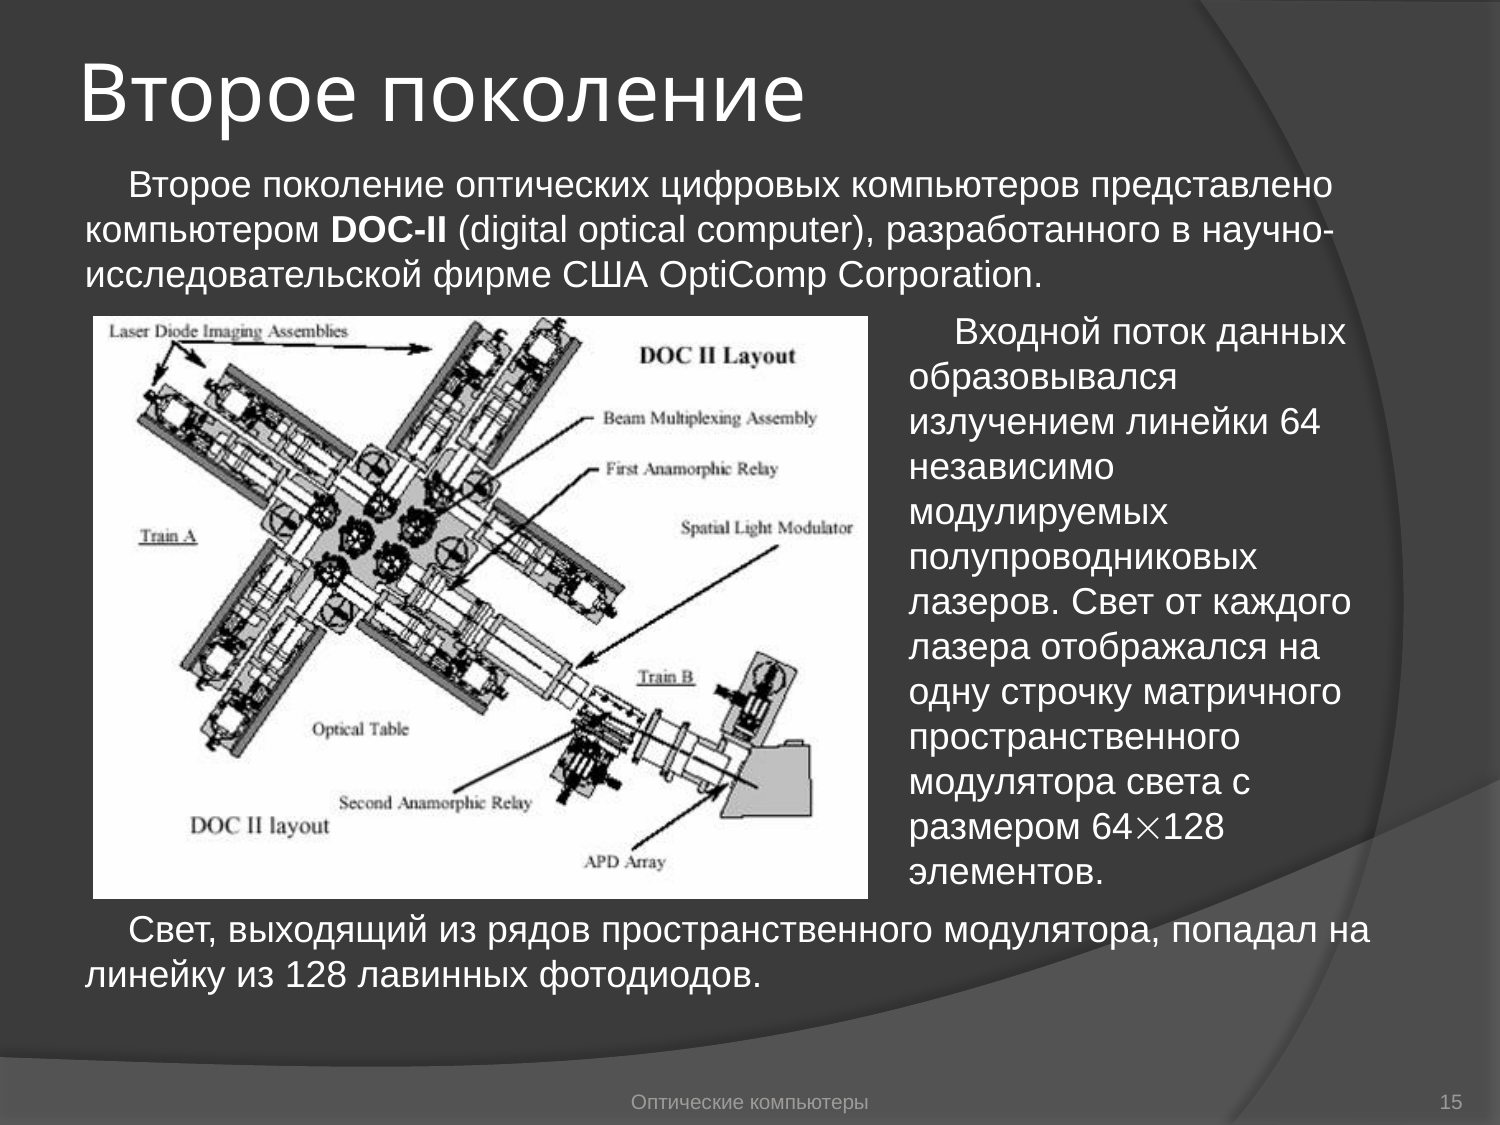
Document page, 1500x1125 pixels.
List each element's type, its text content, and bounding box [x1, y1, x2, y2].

list Второе поколение оптических цифровых компьютеров представлено компьютером DOC-II (digital optical computer), разработанного в научно-исследовательской фирме США OptiСomp Corporation. Входной поток данных образовывался излучением линейки 64 независимо модулируемых полупроводниковых лазеров. Свет от каждого лазера отображался на одну строчку матричного пространственного модулятора света с размером 64128 элементов. Свет, выходящий из рядов пространственного модулятора, попадал на линейку из 128 лавинных фотодиодов. [70, 152, 1395, 1043]
footer Оптические компьютеры [512, 1053, 988, 1114]
picture [93, 316, 868, 900]
slide_number 15 [1337, 1053, 1463, 1114]
title Второе поколение [70, 23, 840, 155]
